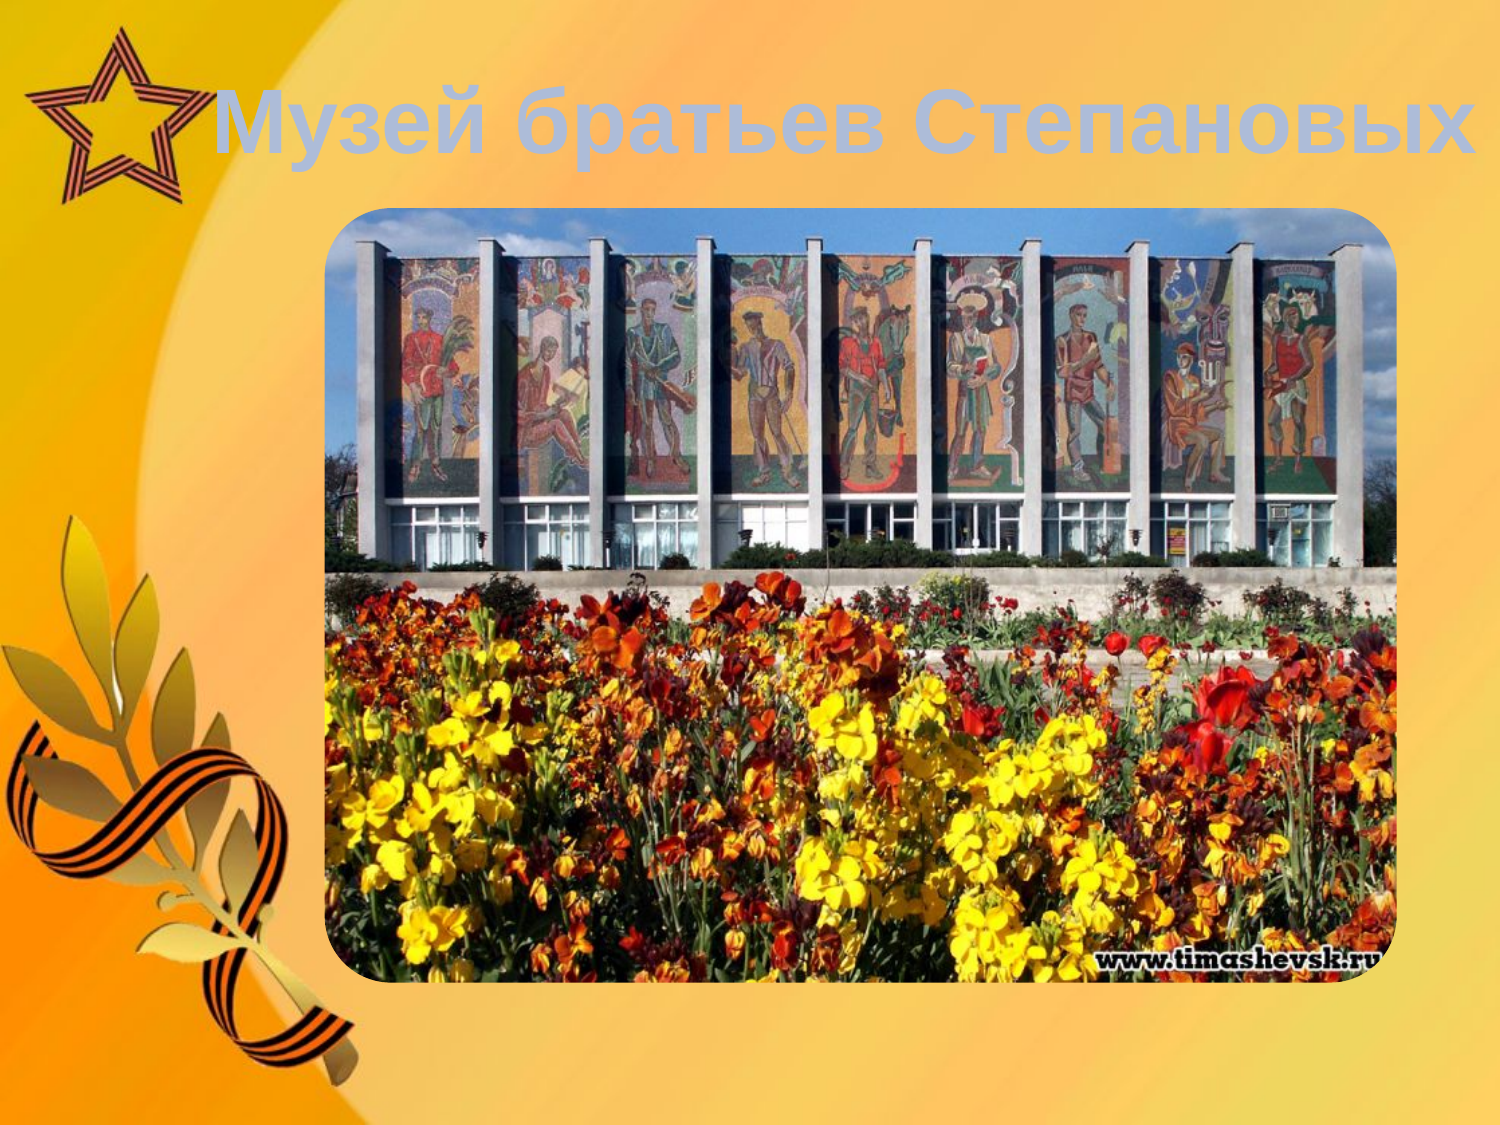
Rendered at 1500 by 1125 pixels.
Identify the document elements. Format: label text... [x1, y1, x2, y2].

picture [0, 0, 1500, 1125]
text_box Музей братьев Степановых [196, 54, 1495, 180]
